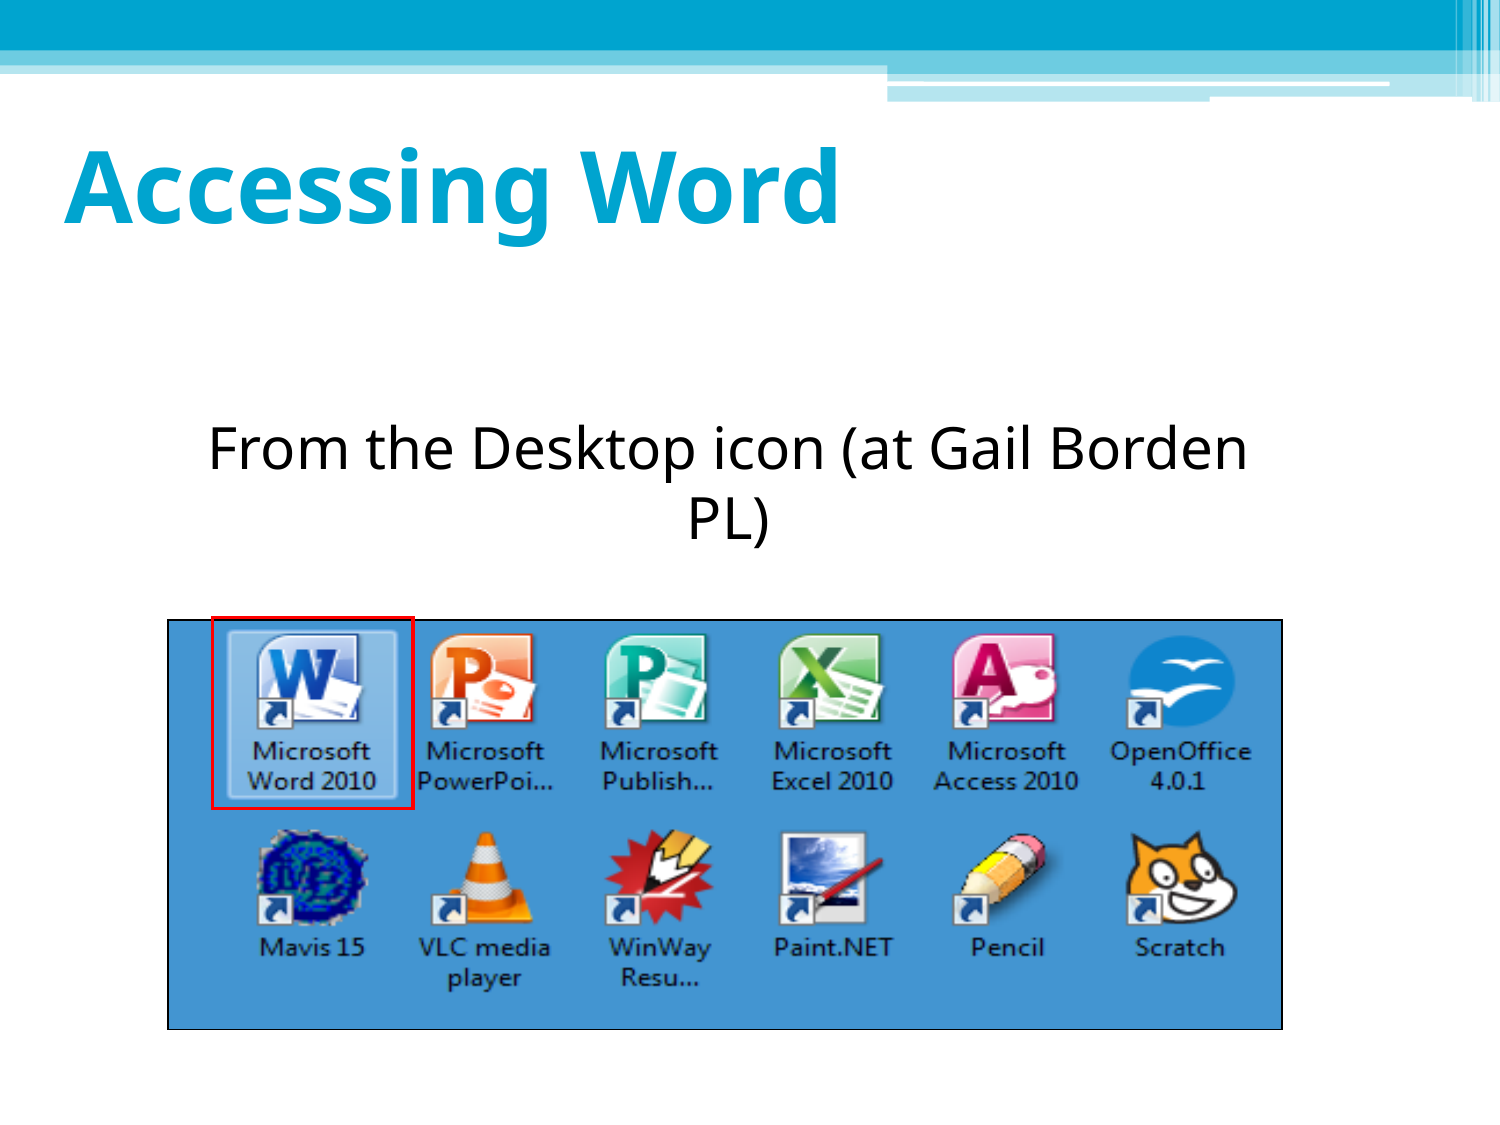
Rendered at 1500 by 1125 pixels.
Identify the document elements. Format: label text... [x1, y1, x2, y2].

picture [168, 620, 1282, 1029]
list From the Desktop icon (at Gail Borden PL) [168, 399, 1282, 563]
title Accessing Word [50, 95, 1400, 271]
text_box [211, 616, 414, 620]
